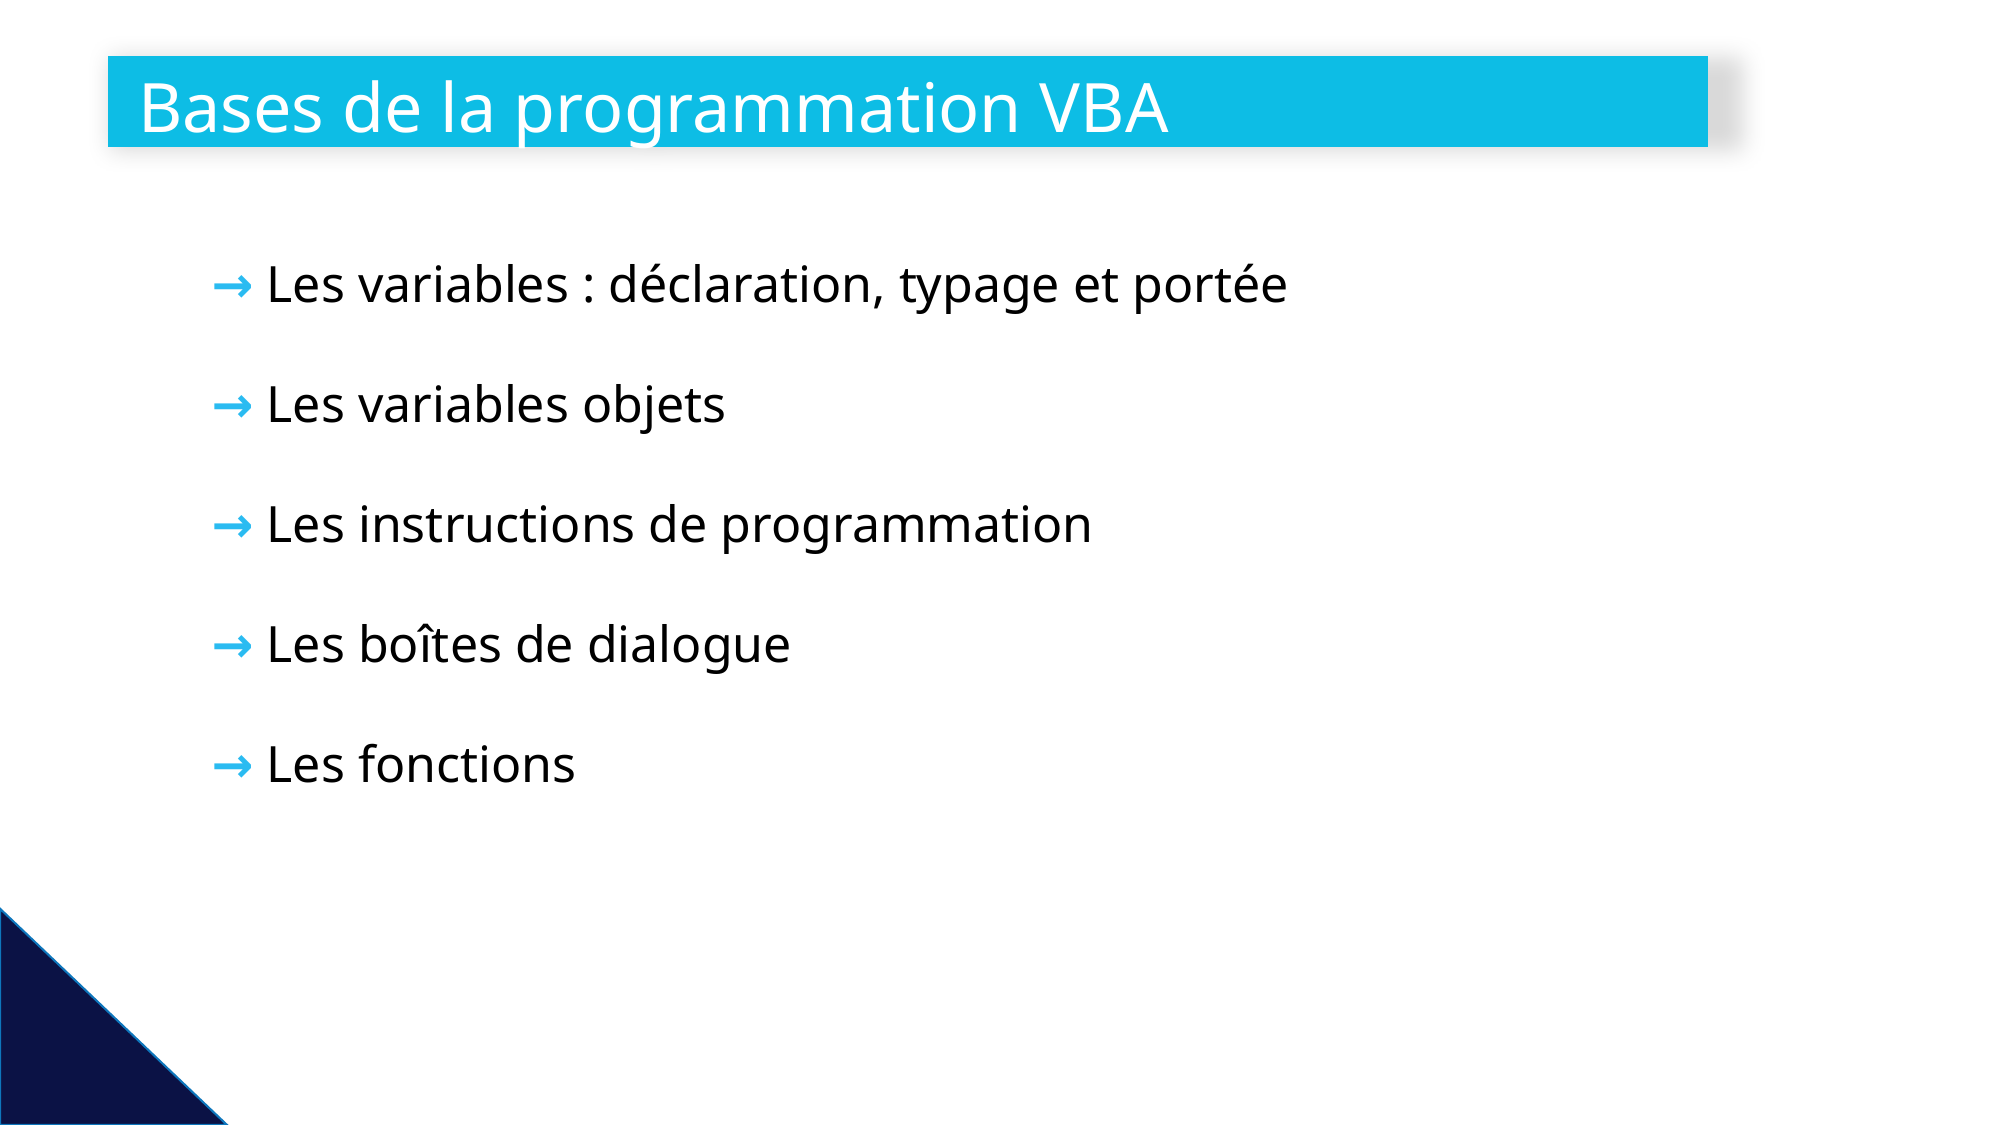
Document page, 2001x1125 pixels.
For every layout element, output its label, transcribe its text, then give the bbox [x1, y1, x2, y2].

title Bases de la programmation VBA [108, 56, 1708, 147]
text_box → Les variables : déclaration, typage et portée → Les variables objets → Les instructions de programmation → Les boîtes de dialogue → Les fonctions [196, 185, 1596, 920]
text_box [0, 907, 229, 1125]
